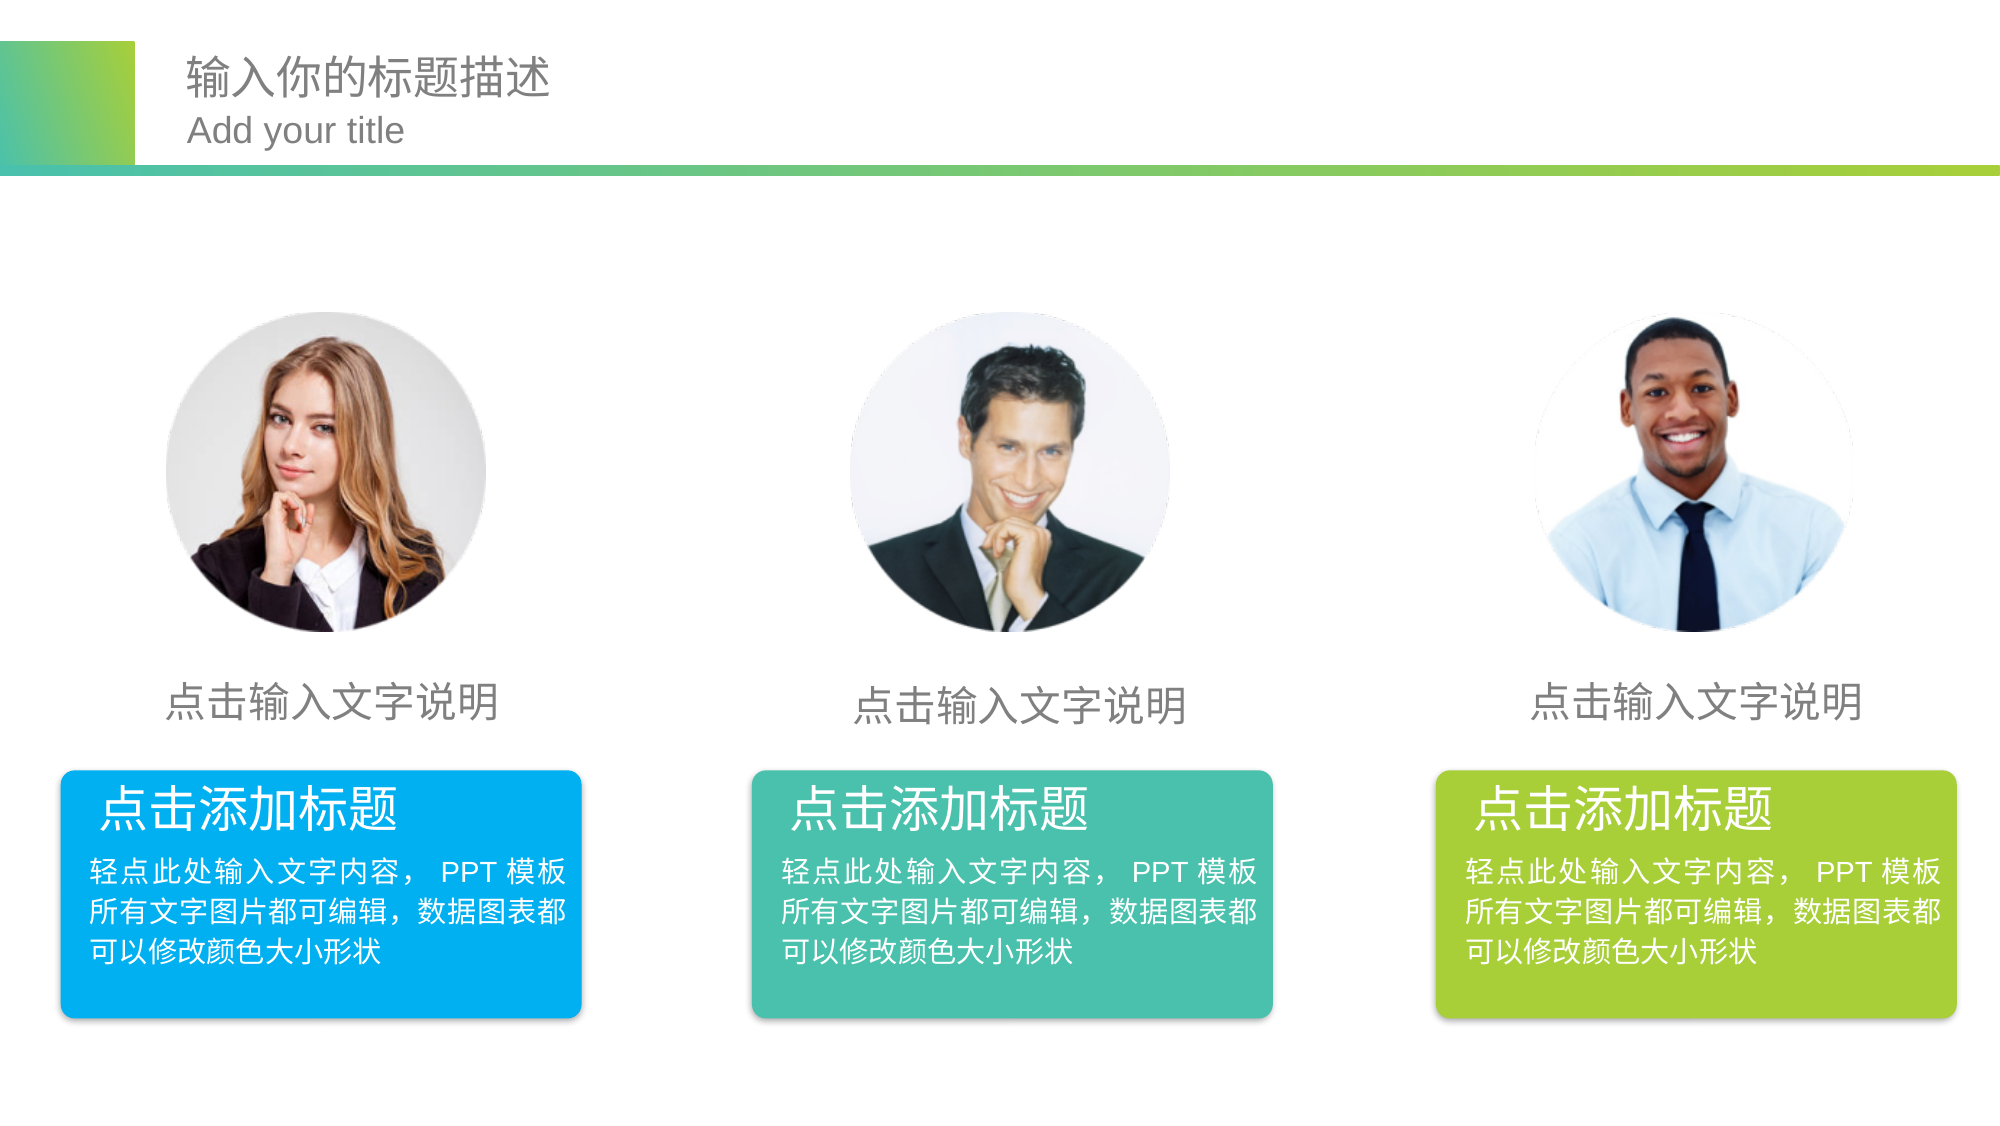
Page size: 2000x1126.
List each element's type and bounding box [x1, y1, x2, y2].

text_box [0, 41, 2000, 177]
text_box [60, 311, 1958, 1019]
